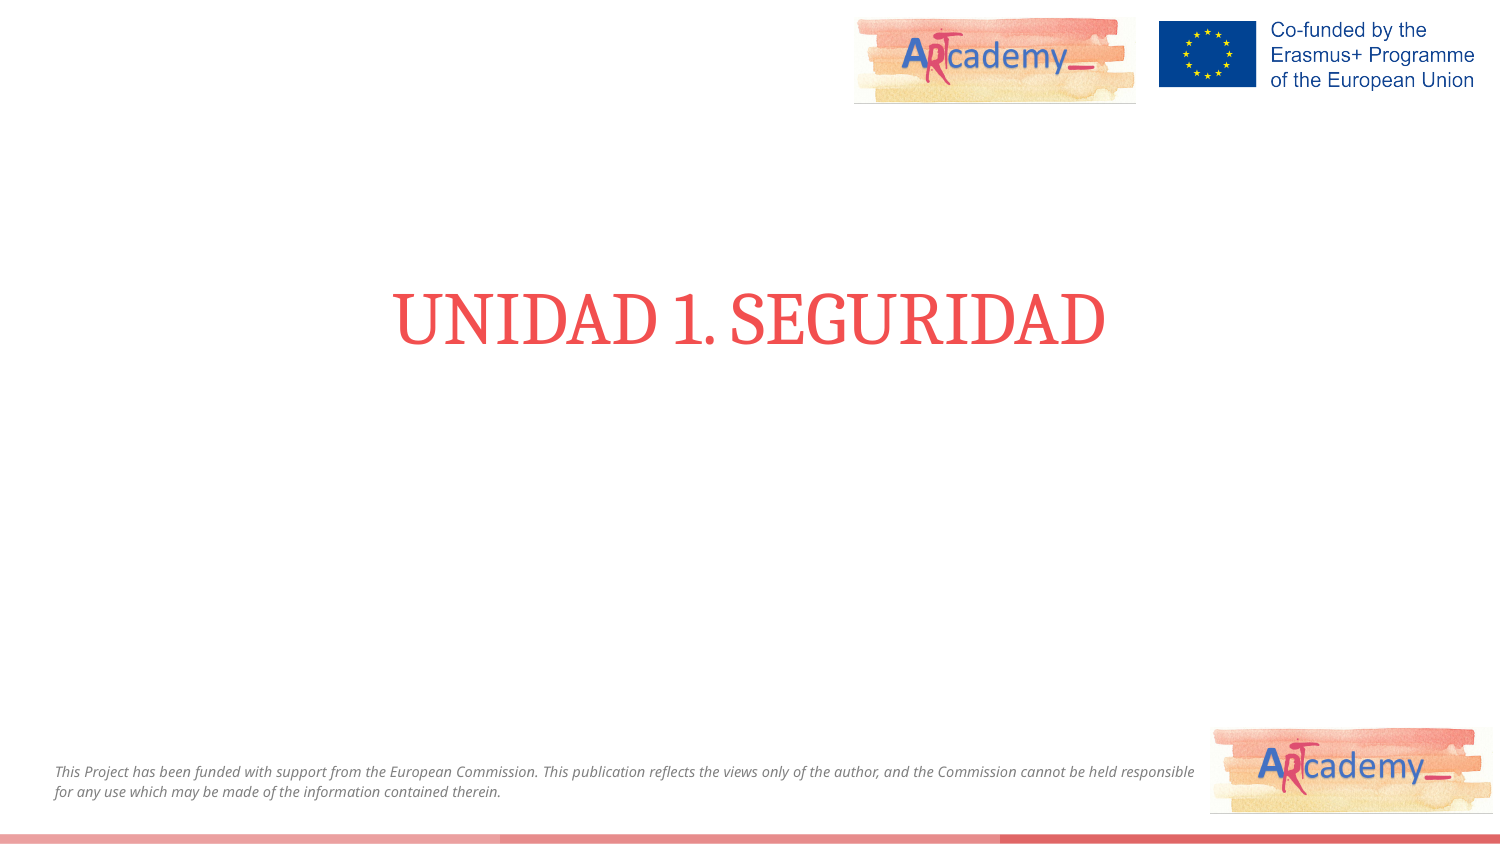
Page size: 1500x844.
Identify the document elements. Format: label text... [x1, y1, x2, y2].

text_box This Project has been funded with support from the European Commission. This publication reflects the views only of the author, and the Commission cannot be held responsible for any use which may be made of the information contained therein. [39, 754, 1205, 799]
picture [1158, 21, 1474, 91]
picture [854, 0, 1137, 134]
picture [1210, 709, 1493, 844]
title UNIDAD 1. SEGURIDAD [164, 167, 1336, 375]
